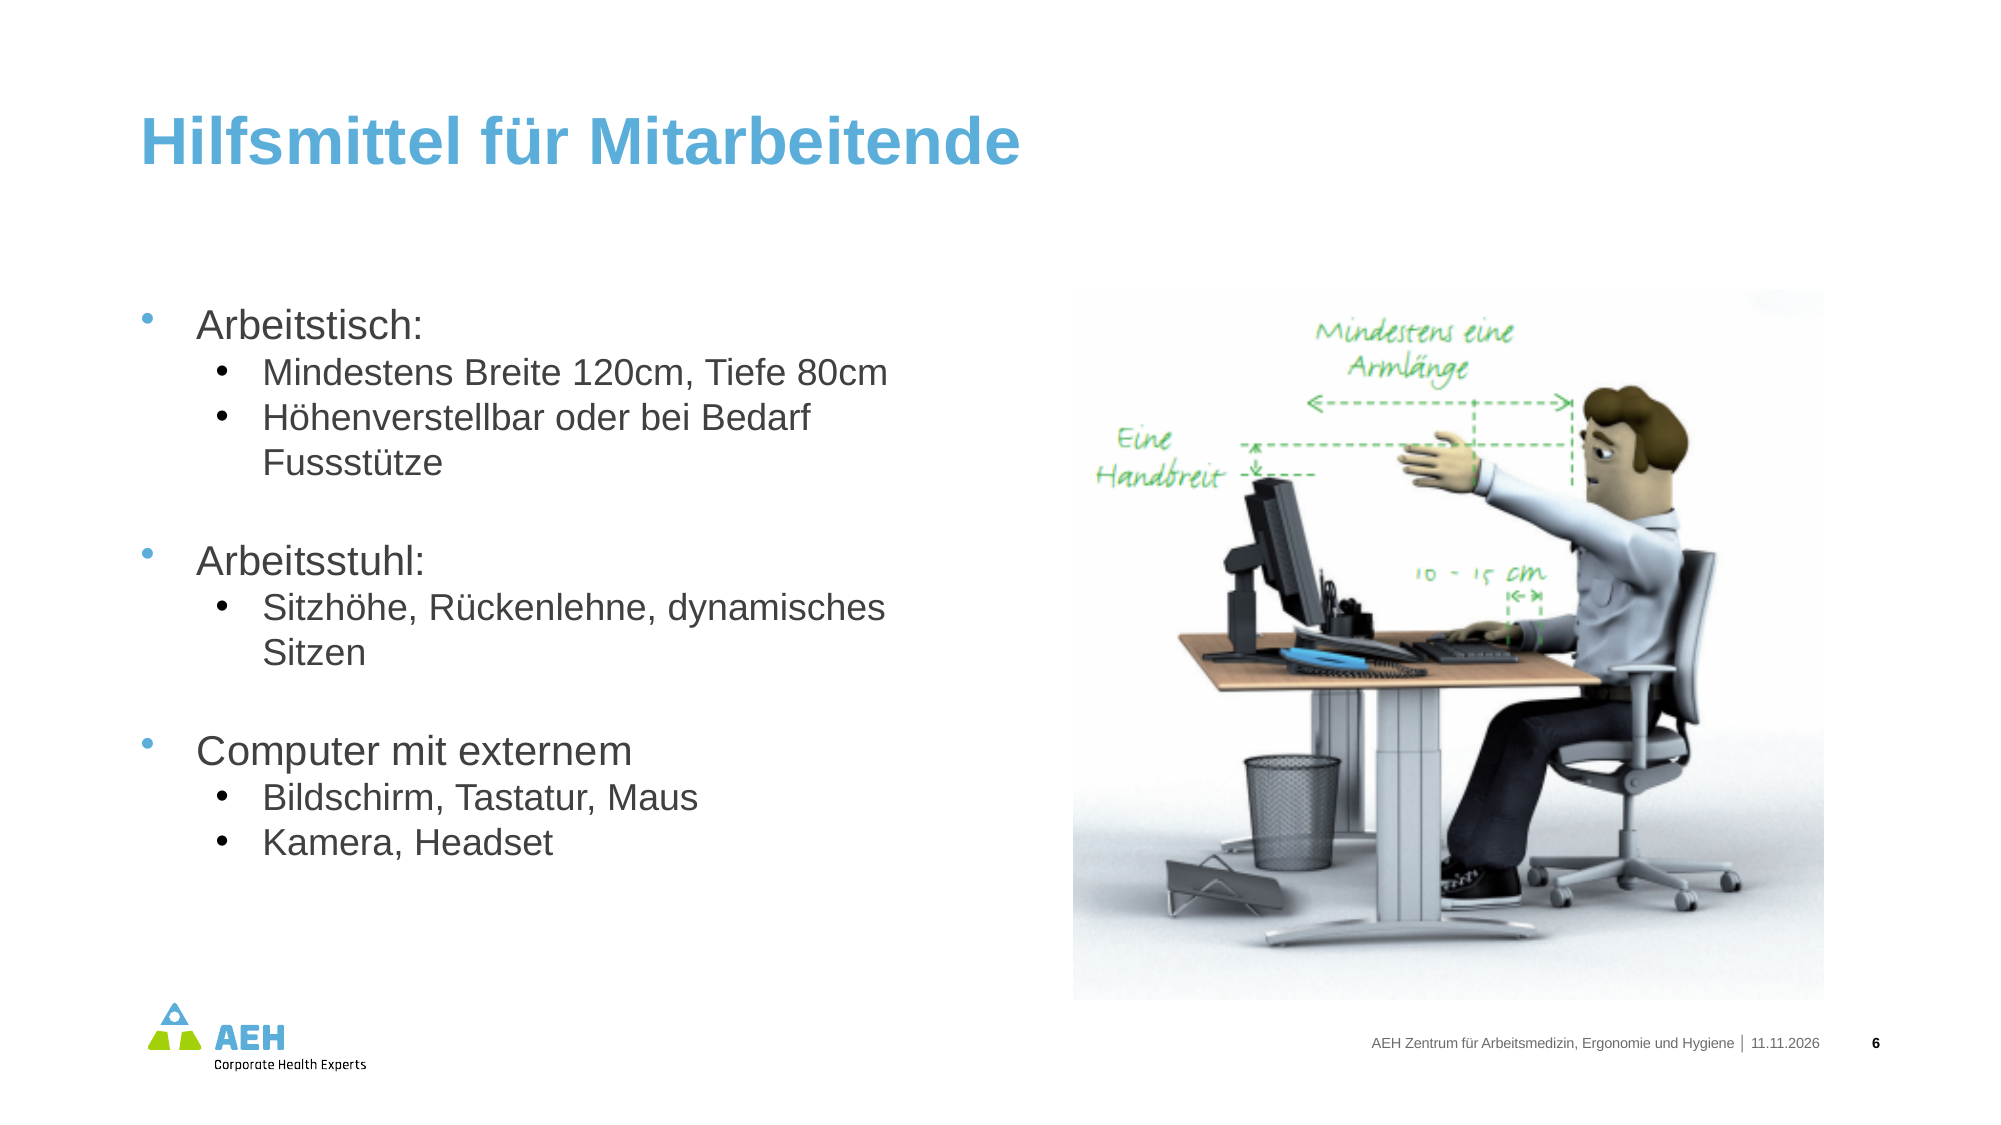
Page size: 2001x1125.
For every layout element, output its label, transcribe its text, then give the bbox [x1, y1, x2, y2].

title Hilfsmittel für Mitarbeitende [125, 89, 1886, 257]
list Arbeitstisch: Mindestens Breite 120cm, Tiefe 80cm Höhenverstellbar oder bei Bedarf Fussstütze Arbeitsstuhl: Sitzhöhe, Rückenlehne, dynamisches Sitzen Computer mit externem Bildschirm, Tastatur, Maus Kamera, Headset [125, 290, 975, 1000]
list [1073, 289, 1824, 1000]
